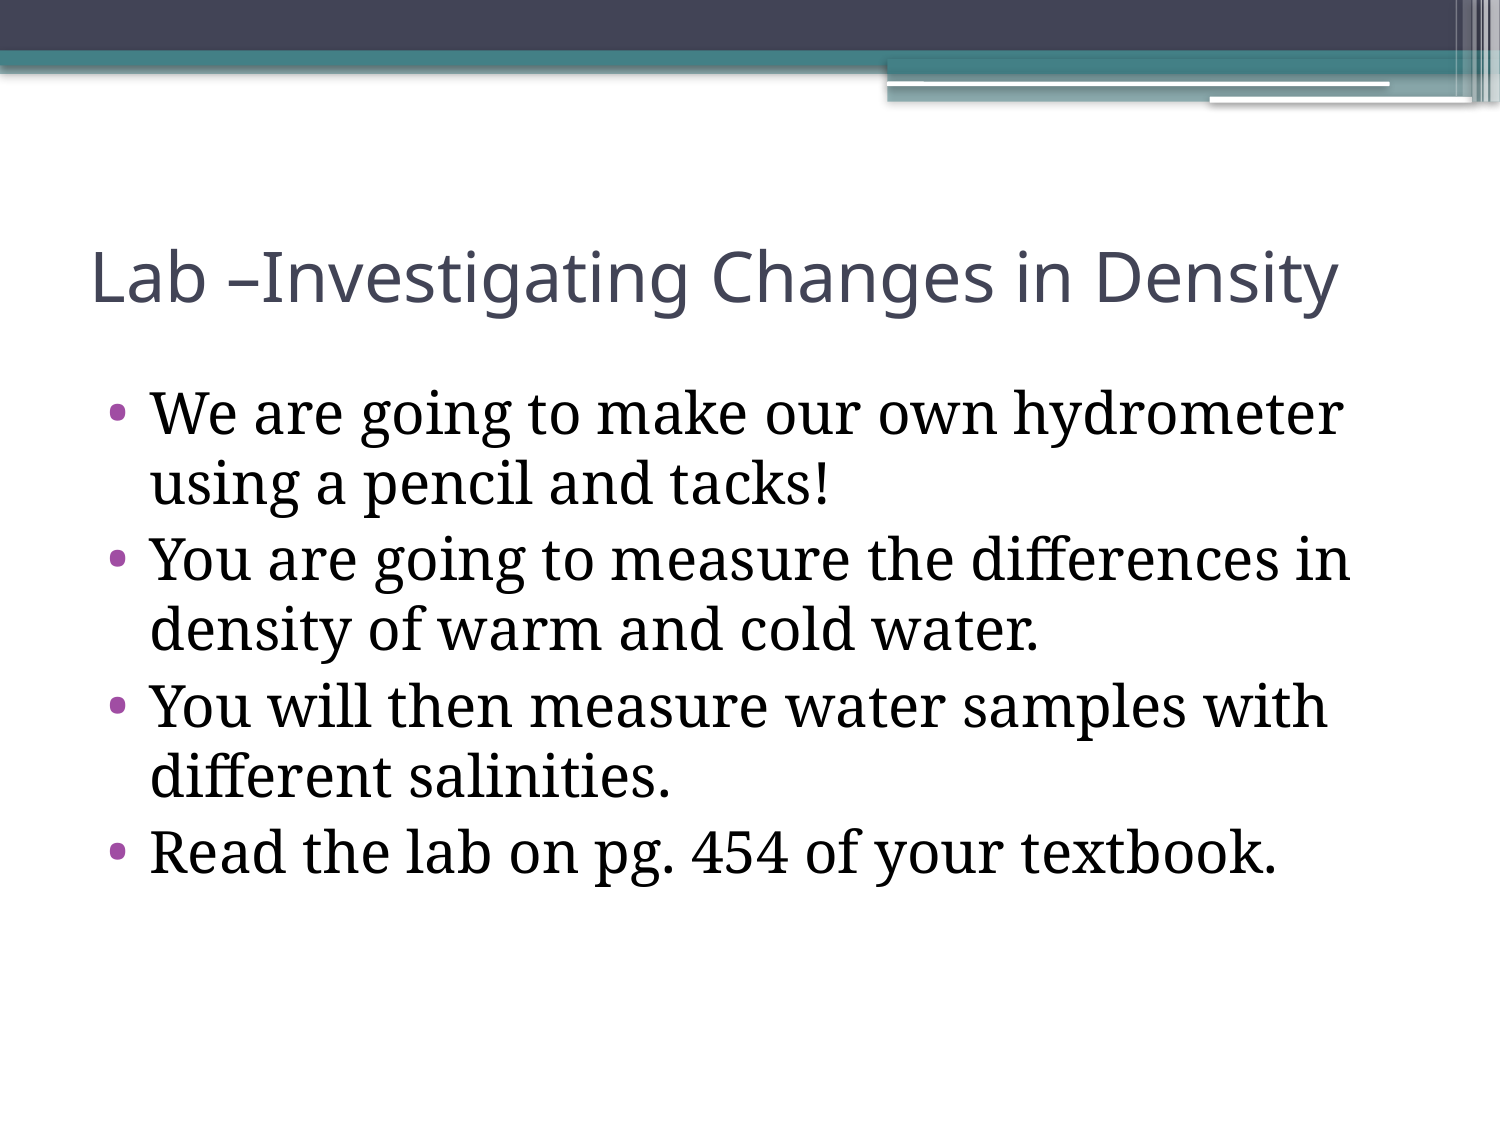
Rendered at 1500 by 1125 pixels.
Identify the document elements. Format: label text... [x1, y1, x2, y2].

list We are going to make our own hydrometer using a pencil and tacks! You are going to measure the differences in density of warm and cold water. You will then measure water samples with different salinities. Read the lab on pg. 454 of your textbook. [75, 368, 1425, 1079]
title Lab –Investigating Changes in Density [75, 187, 1425, 363]
